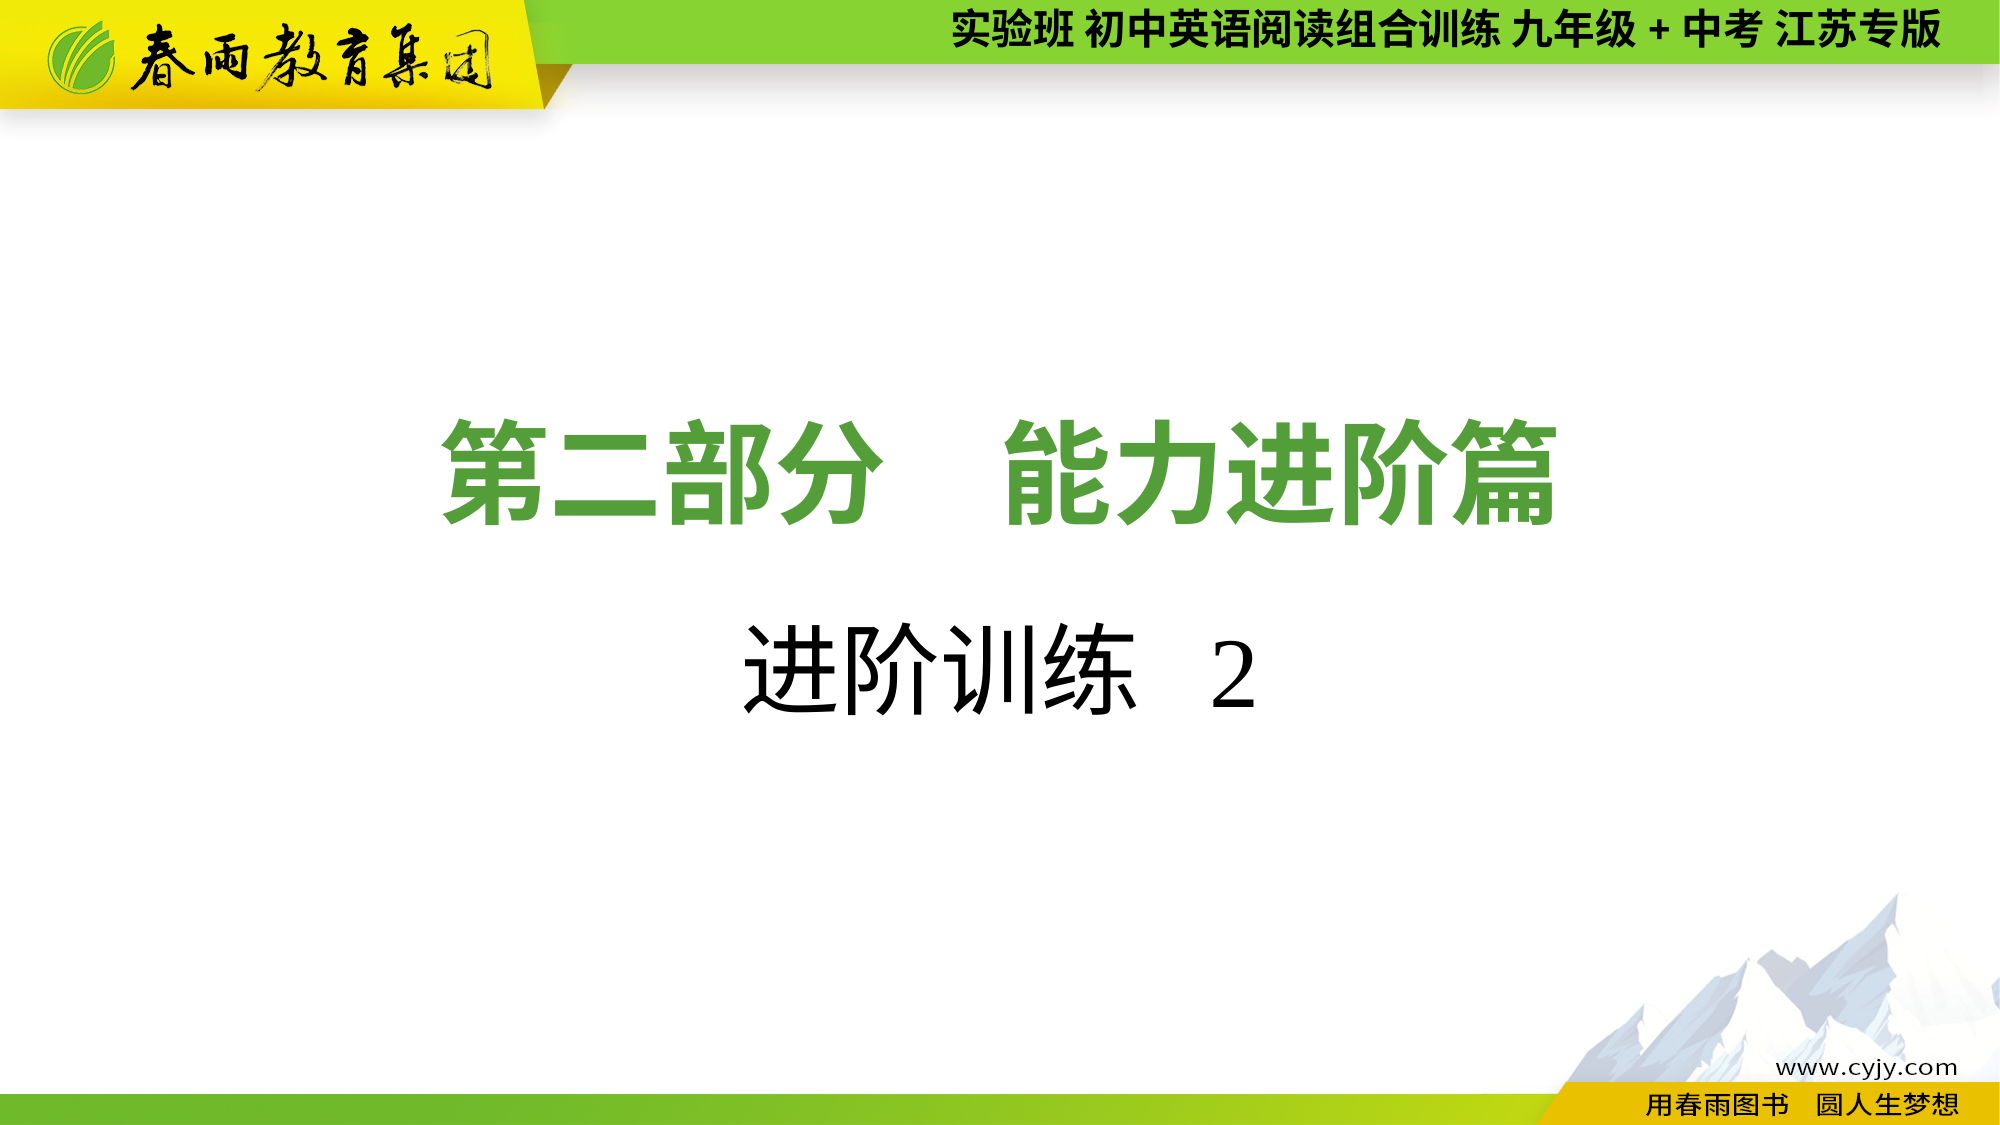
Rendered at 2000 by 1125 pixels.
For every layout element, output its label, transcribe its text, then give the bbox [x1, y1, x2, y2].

text_box 进阶训练 2 [54, 540, 1946, 736]
picture [0, 0, 2000, 1125]
text_box 第二部分 能力进阶篇 [54, 327, 1946, 540]
